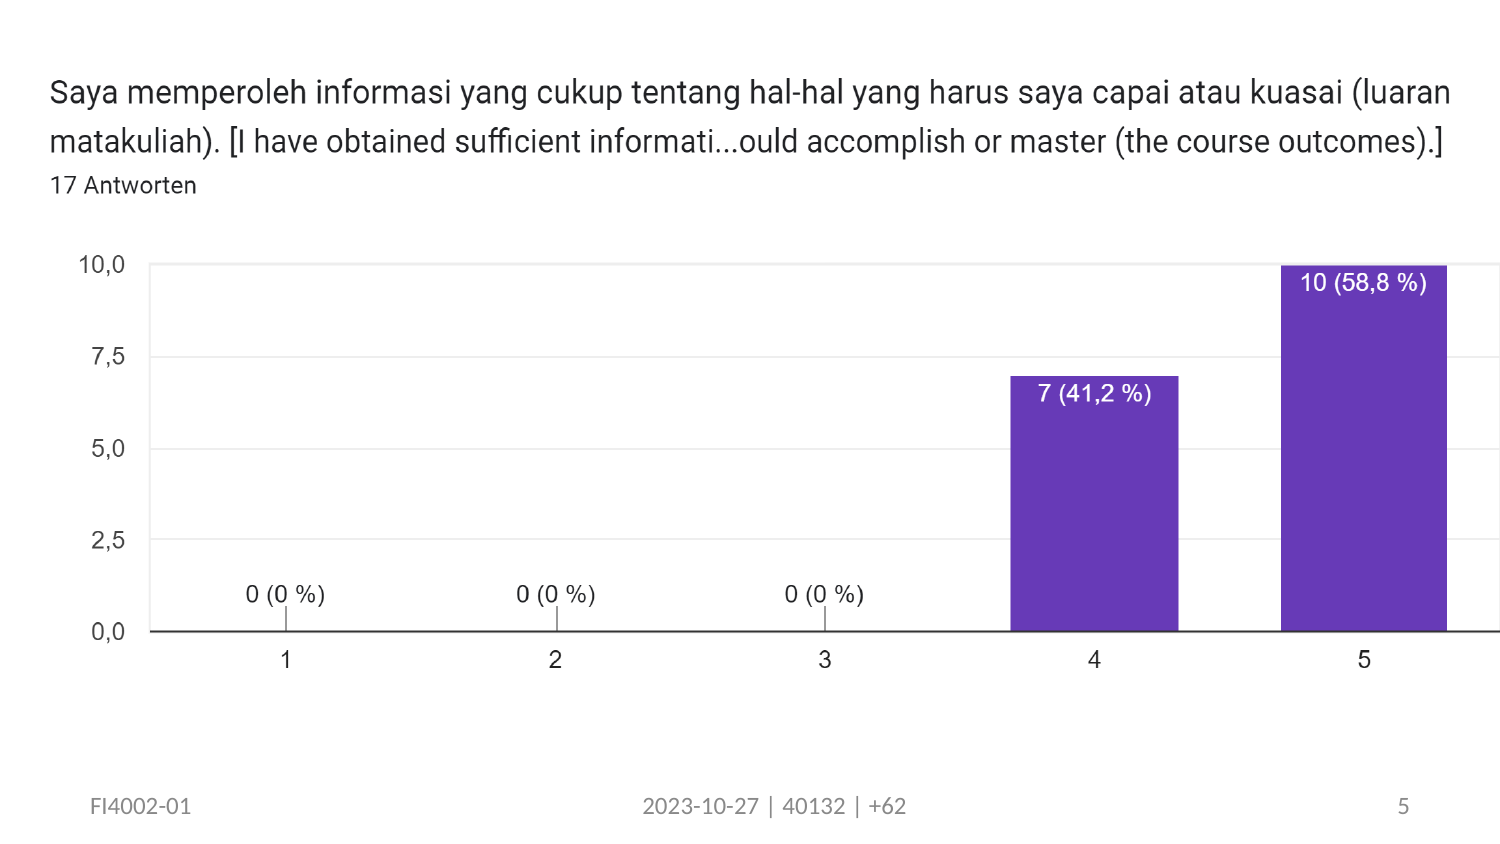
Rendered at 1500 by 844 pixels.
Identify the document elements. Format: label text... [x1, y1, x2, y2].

slide_number FI4002-01 [75, 793, 525, 827]
picture [0, 21, 1500, 785]
slide_number 5 [1074, 793, 1425, 827]
footer 2023-10-27 | 40132 | +62 [600, 793, 950, 827]
